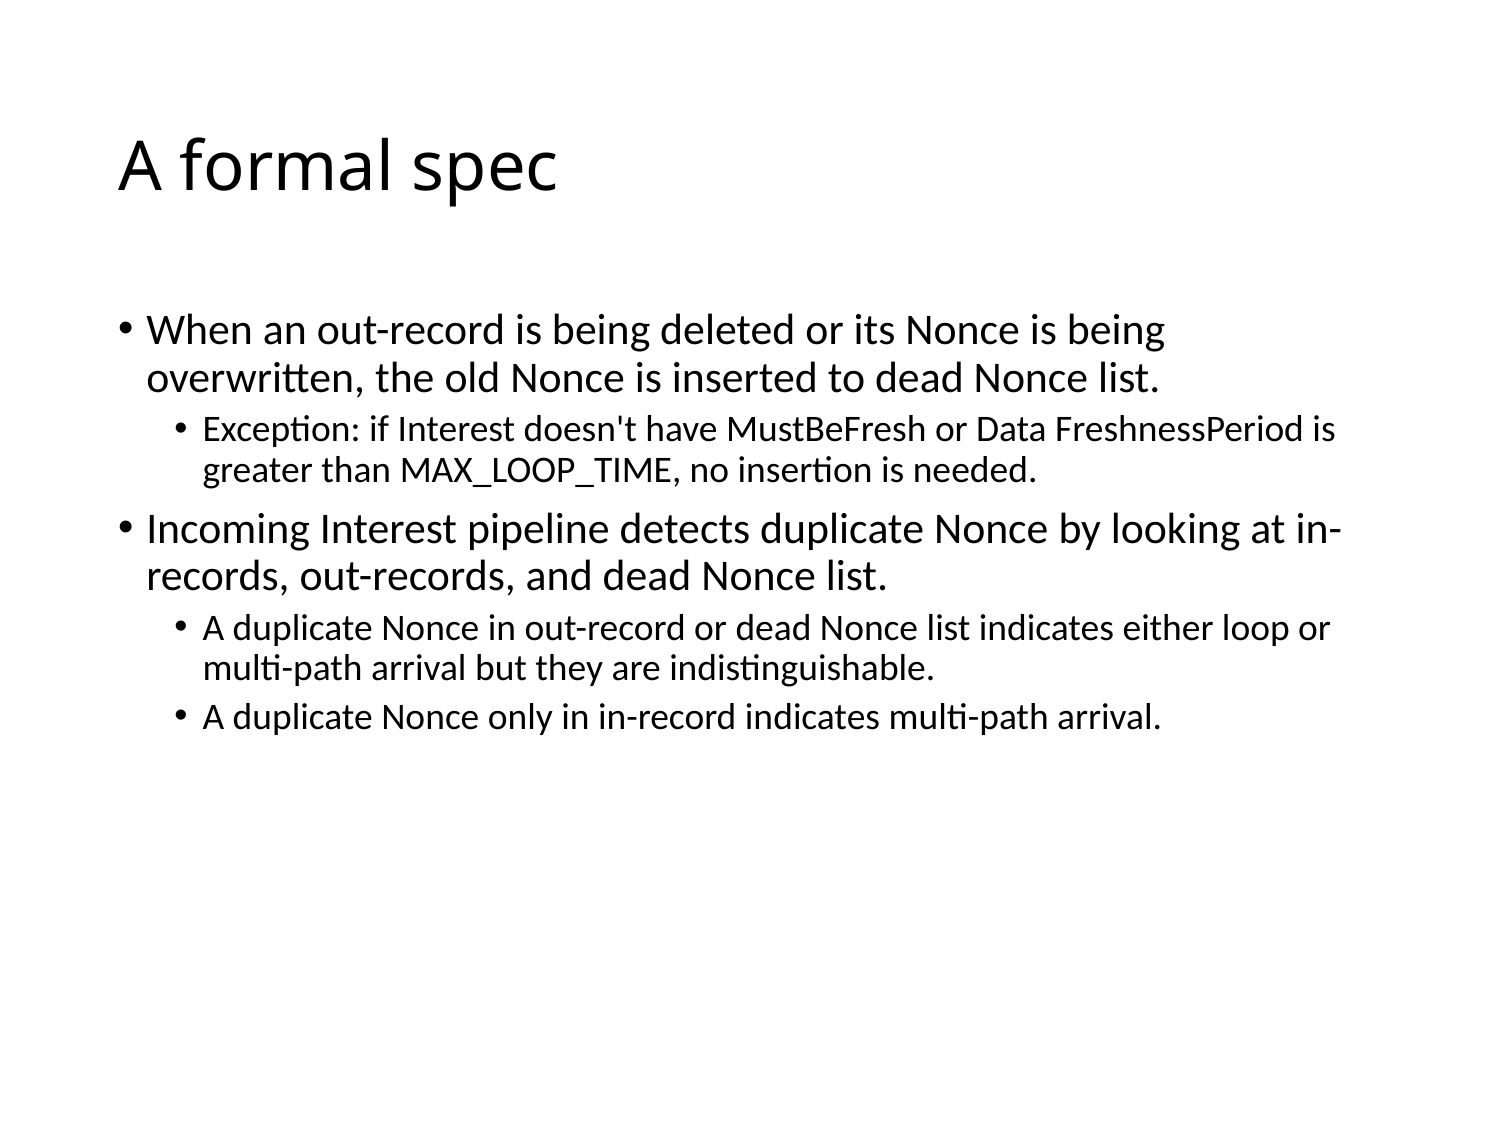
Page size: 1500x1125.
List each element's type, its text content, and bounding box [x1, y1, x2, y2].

title A formal spec [103, 59, 1397, 278]
list When an out-record is being deleted or its Nonce is being overwritten, the old Nonce is inserted to dead Nonce list. Exception: if Interest doesn't have MustBeFresh or Data FreshnessPeriod is greater than MAX_LOOP_TIME, no insertion is needed. Incoming Interest pipeline detects duplicate Nonce by looking at in-records, out-records, and dead Nonce list. A duplicate Nonce in out-record or dead Nonce list indicates either loop or multi-path arrival but they are indistinguishable. A duplicate Nonce only in in-record indicates multi-path arrival. [103, 299, 1397, 1014]
